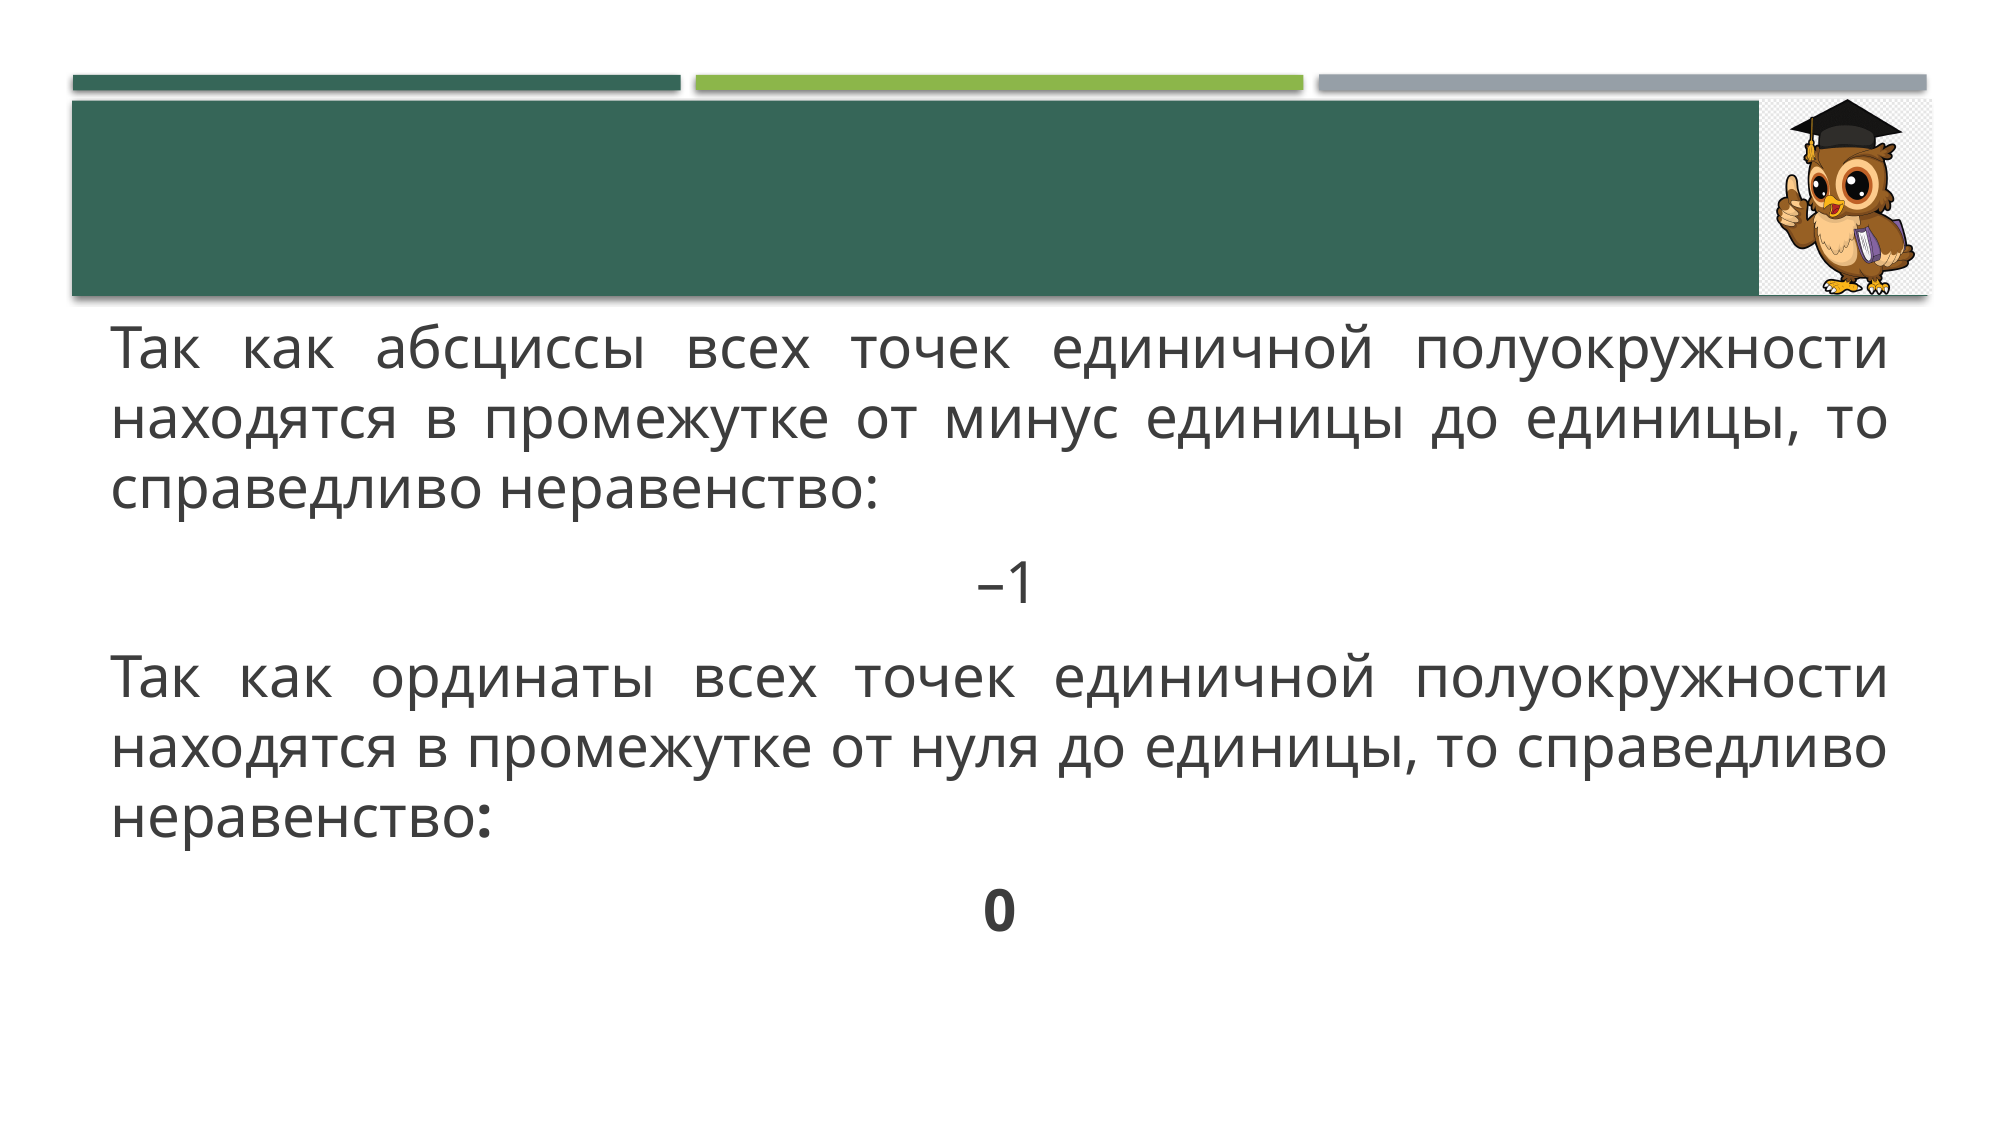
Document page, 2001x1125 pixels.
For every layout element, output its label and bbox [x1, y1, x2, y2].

picture [1759, 99, 1932, 295]
